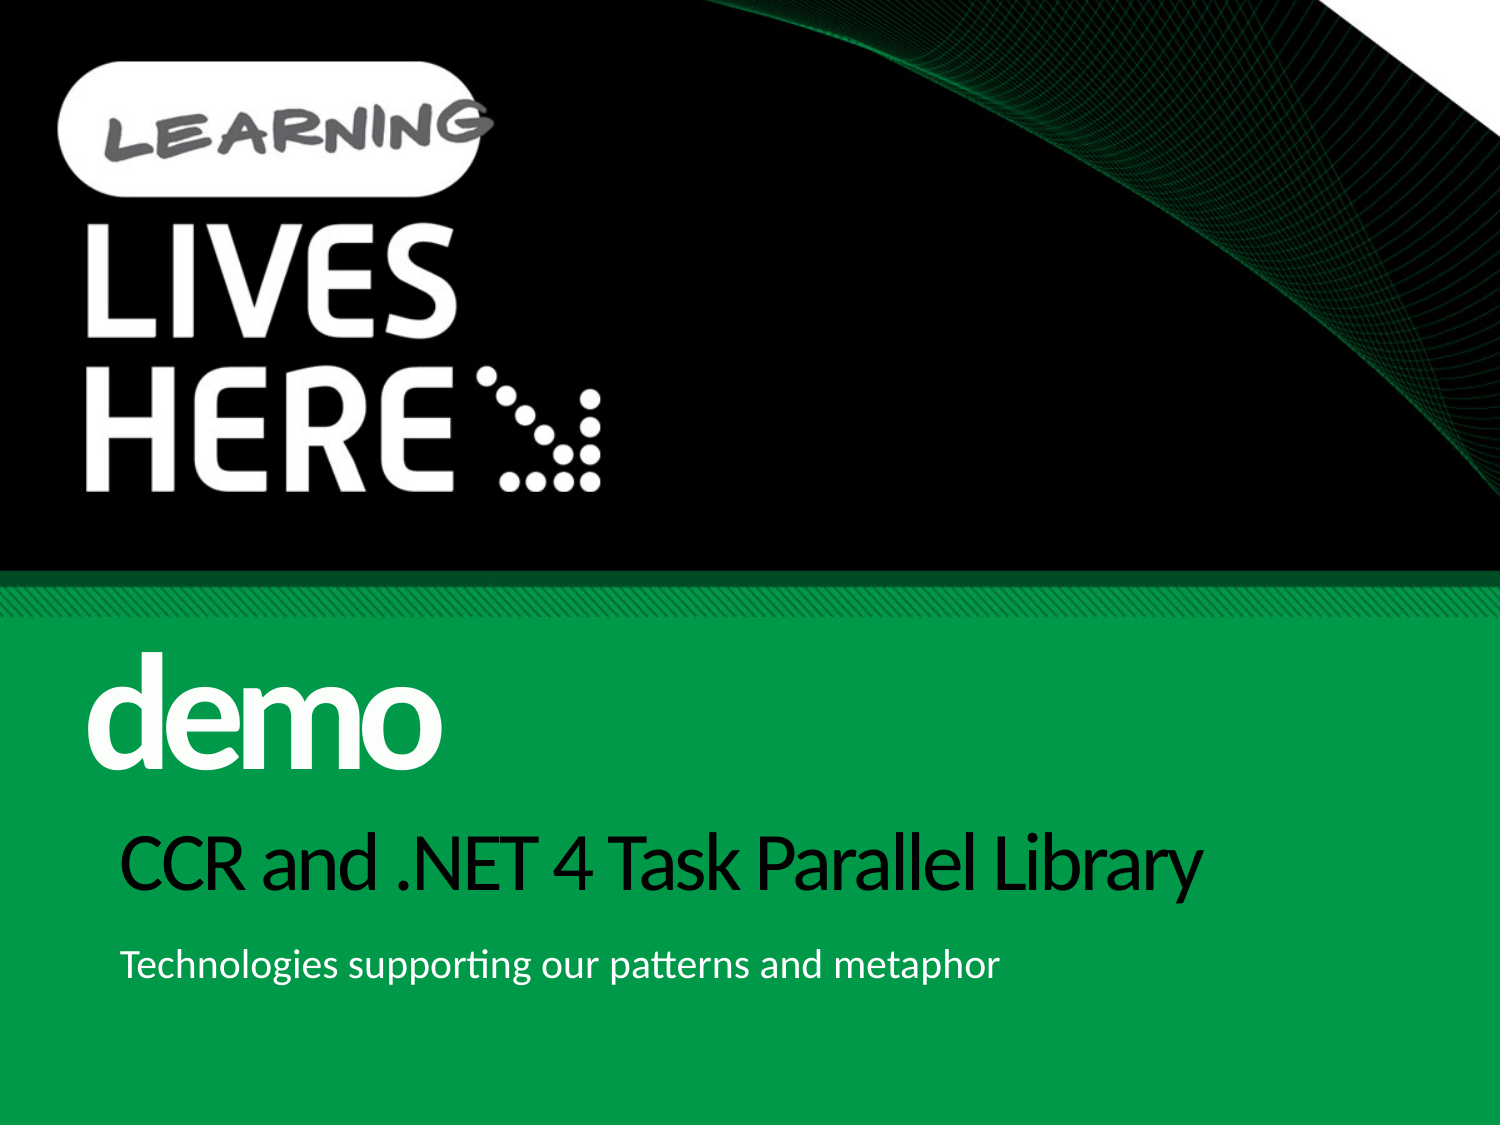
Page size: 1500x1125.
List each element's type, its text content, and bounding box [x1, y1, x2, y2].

title CCR and .NET 4 Task Parallel Library [119, 818, 1375, 943]
picture [0, 0, 1500, 1125]
subtitle Technologies supporting our patterns and metaphor [119, 942, 1236, 1019]
list demo [83, 625, 1344, 800]
